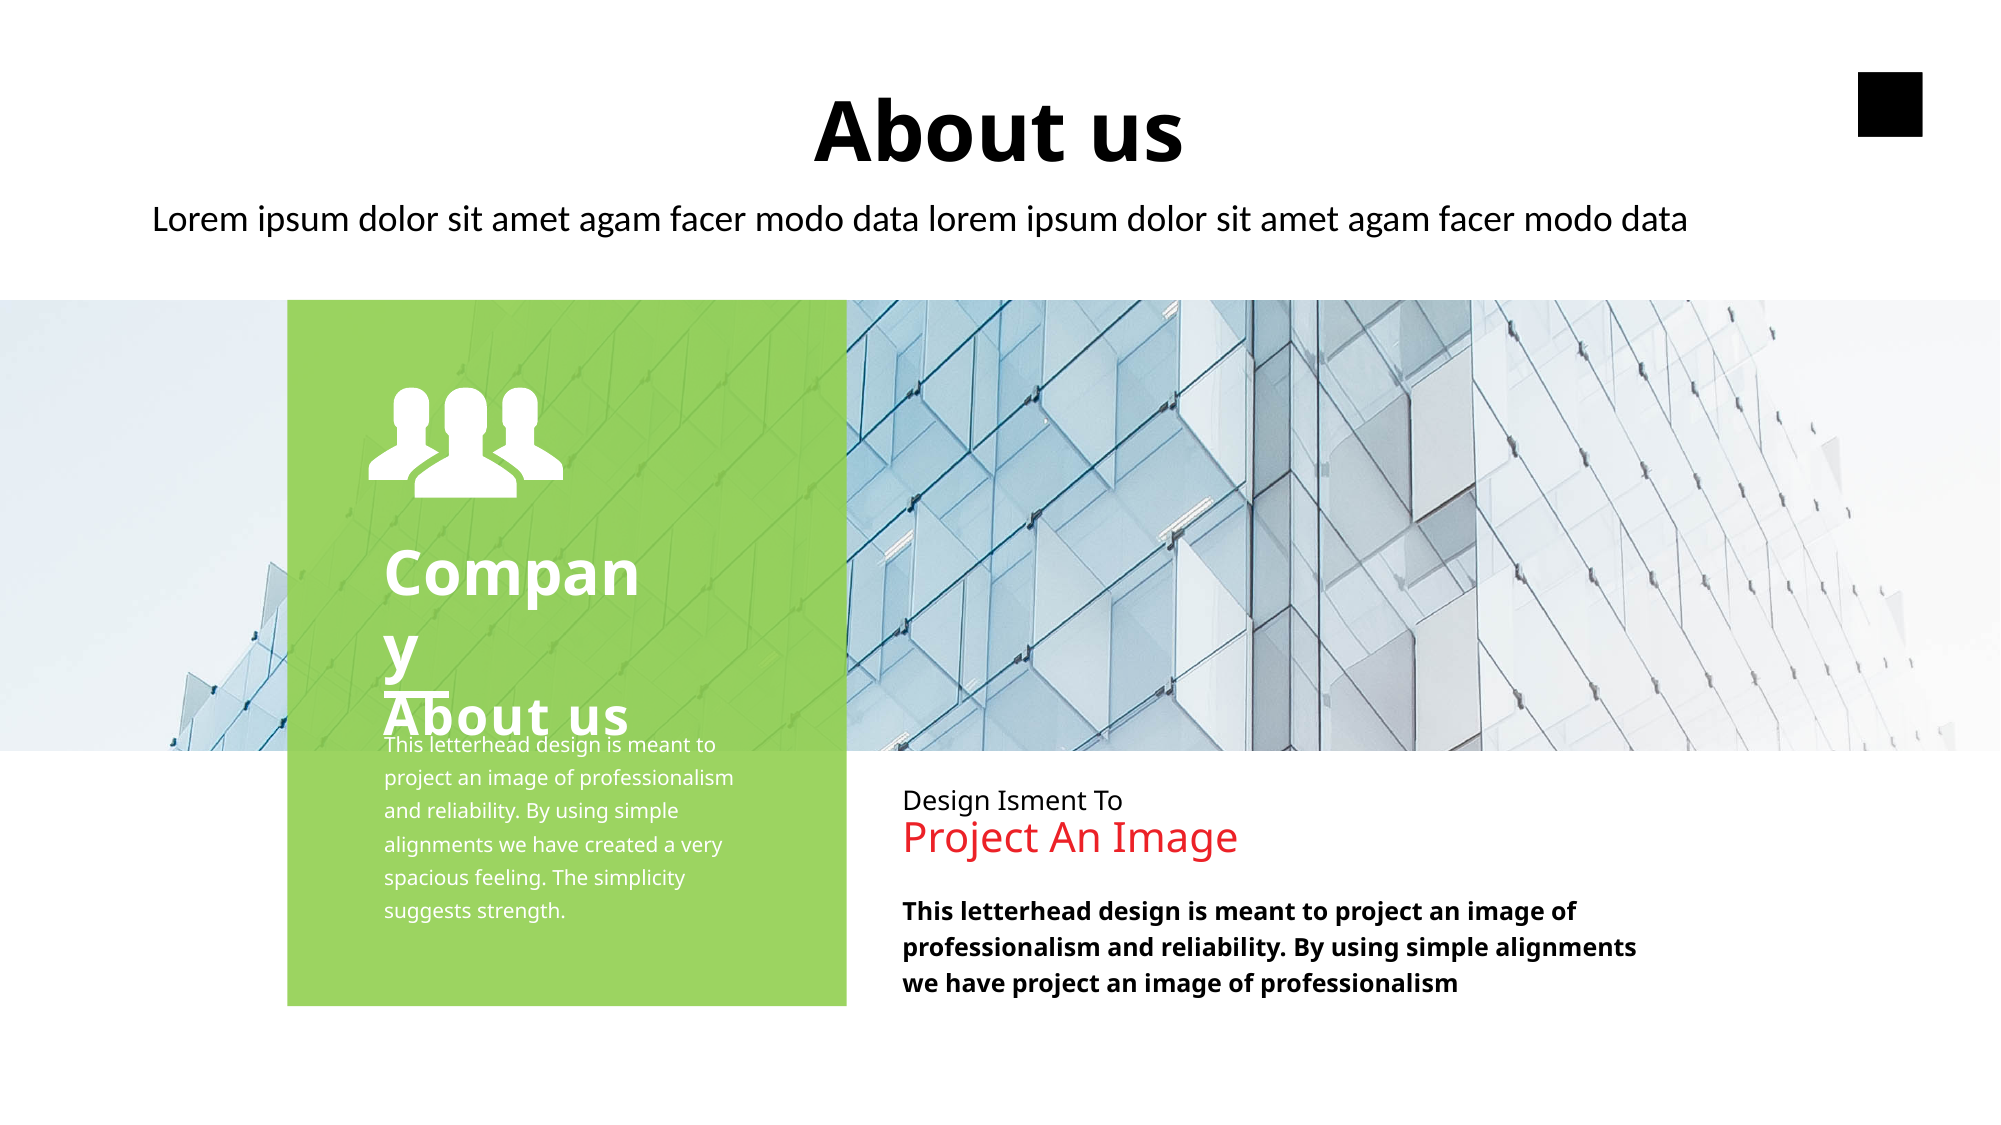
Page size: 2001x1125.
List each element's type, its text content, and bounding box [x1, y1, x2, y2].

text_box Design Isment To Project An Image [887, 762, 1286, 869]
text_box This letterhead design is meant to project an image of professionalism and reliability. By using simple alignments we have project an image of professionalism [887, 881, 1664, 1005]
title About us [137, 33, 1863, 237]
picture [0, 299, 2000, 751]
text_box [368, 387, 766, 919]
text_box [1863, 71, 1924, 78]
text_box [1863, 130, 1924, 138]
text_box [286, 751, 848, 1007]
slide_number 3 [1863, 78, 1927, 130]
